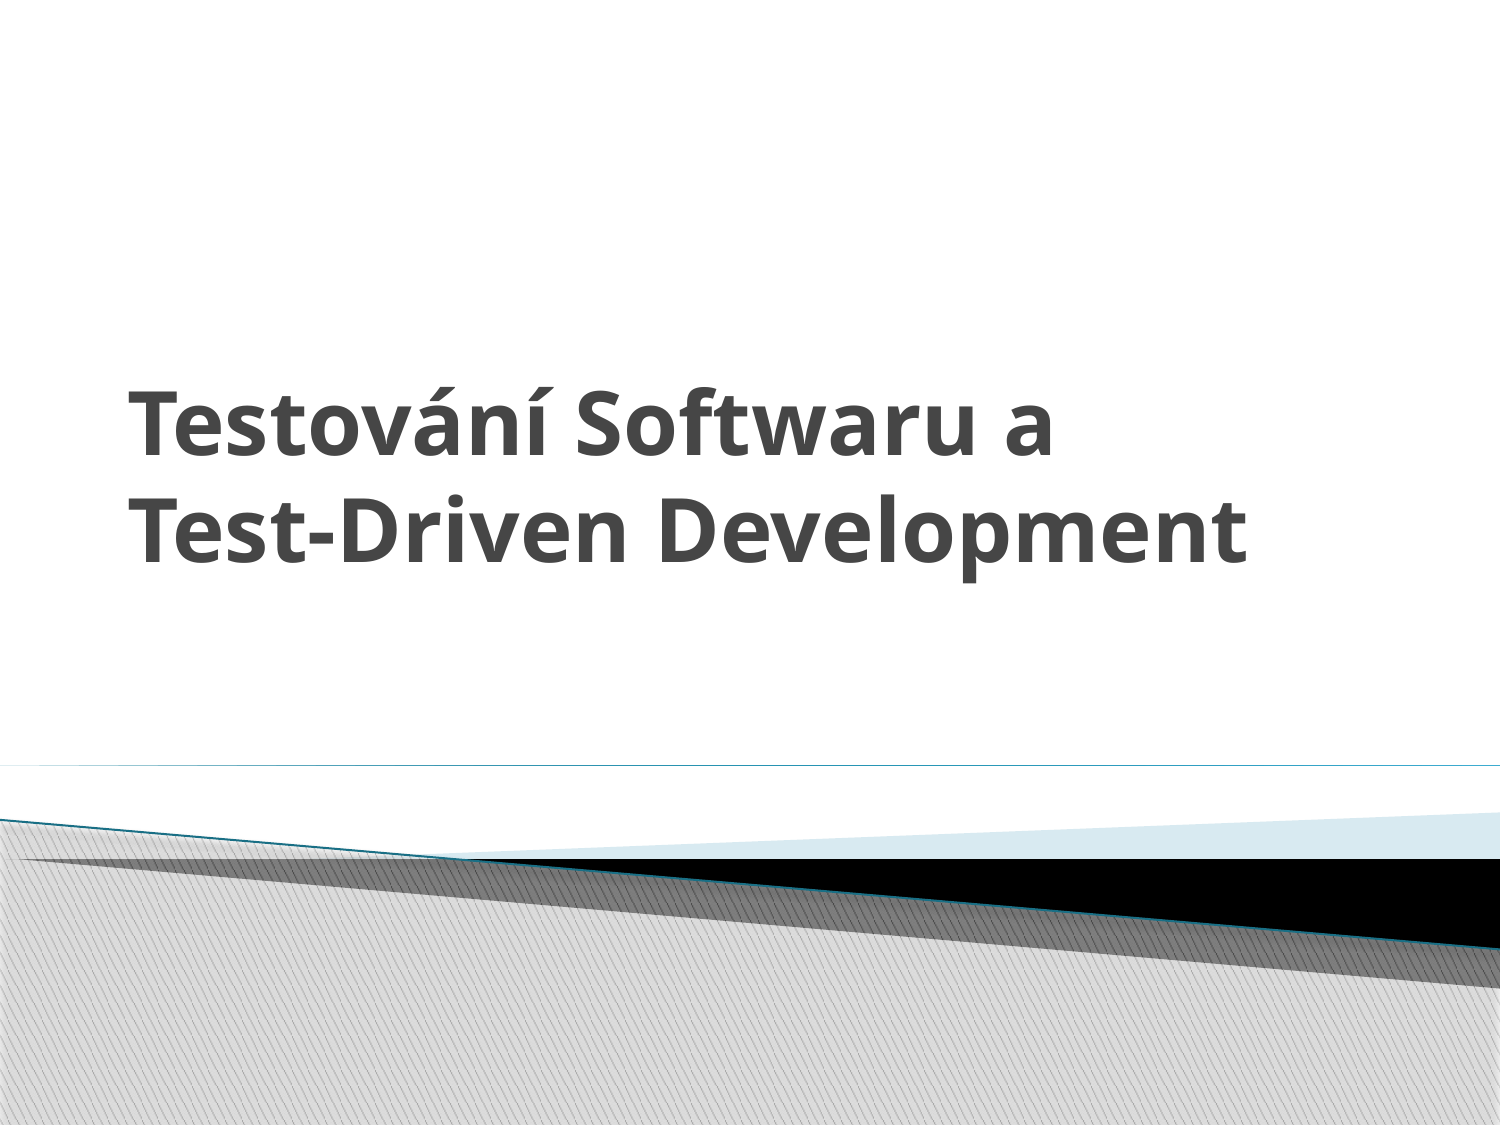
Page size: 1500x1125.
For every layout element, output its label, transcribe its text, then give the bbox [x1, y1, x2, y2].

picture [5, 859, 1500, 989]
title Testování Softwaru a Test-Driven Development [112, 287, 1388, 588]
